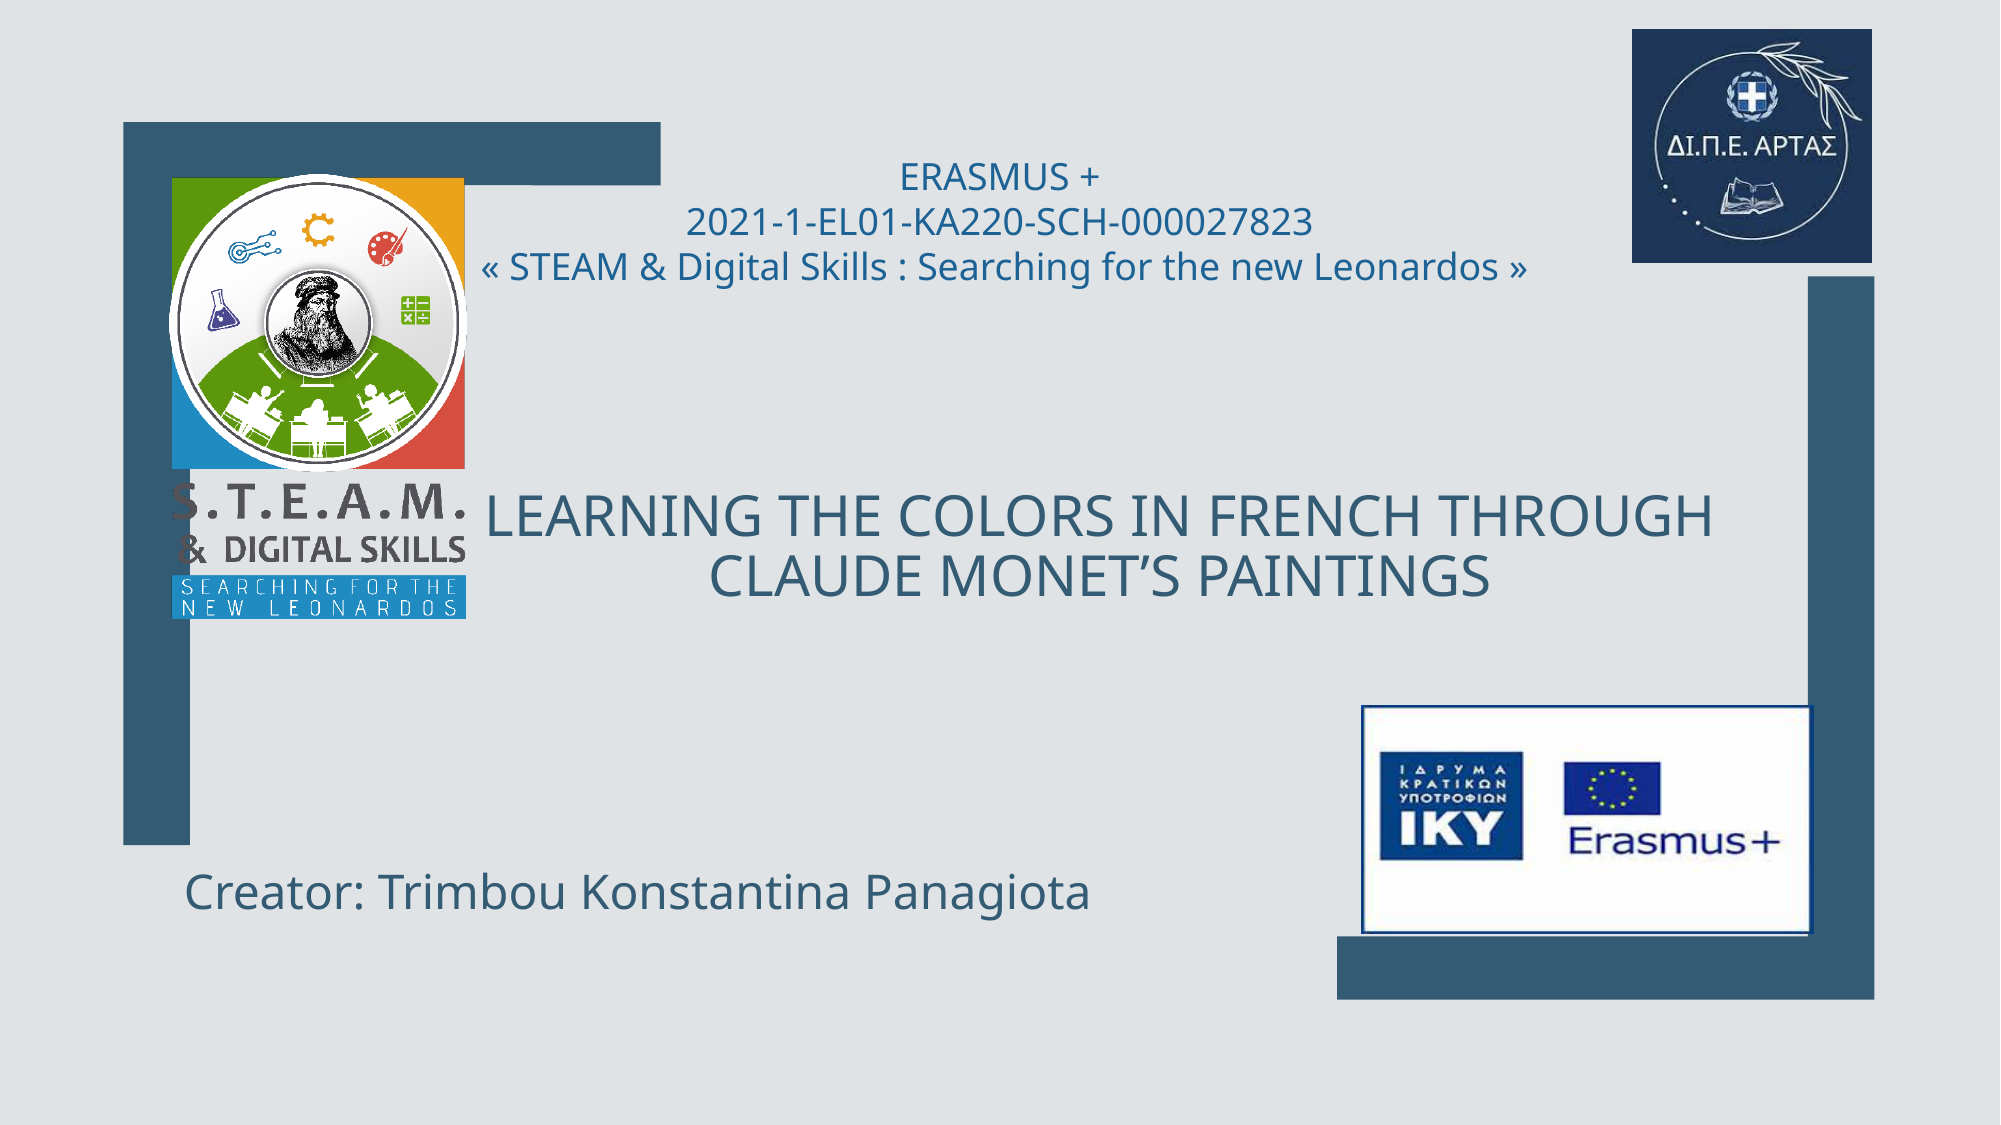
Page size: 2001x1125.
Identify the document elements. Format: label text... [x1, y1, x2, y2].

subtitle Creator: Trimbou Konstantina Panagiota [168, 660, 1670, 933]
picture [1361, 705, 1814, 935]
picture [168, 174, 467, 619]
picture [1632, 29, 1872, 263]
title learning the colors ιν French through Claude Monet’s paintings [467, 419, 1779, 617]
text_box ERASMUS + 2021-1-EL01-KA220-SCH-000027823 « STEAM & Digital Skills : Searching for the new Leonardos » [76, 146, 1924, 296]
